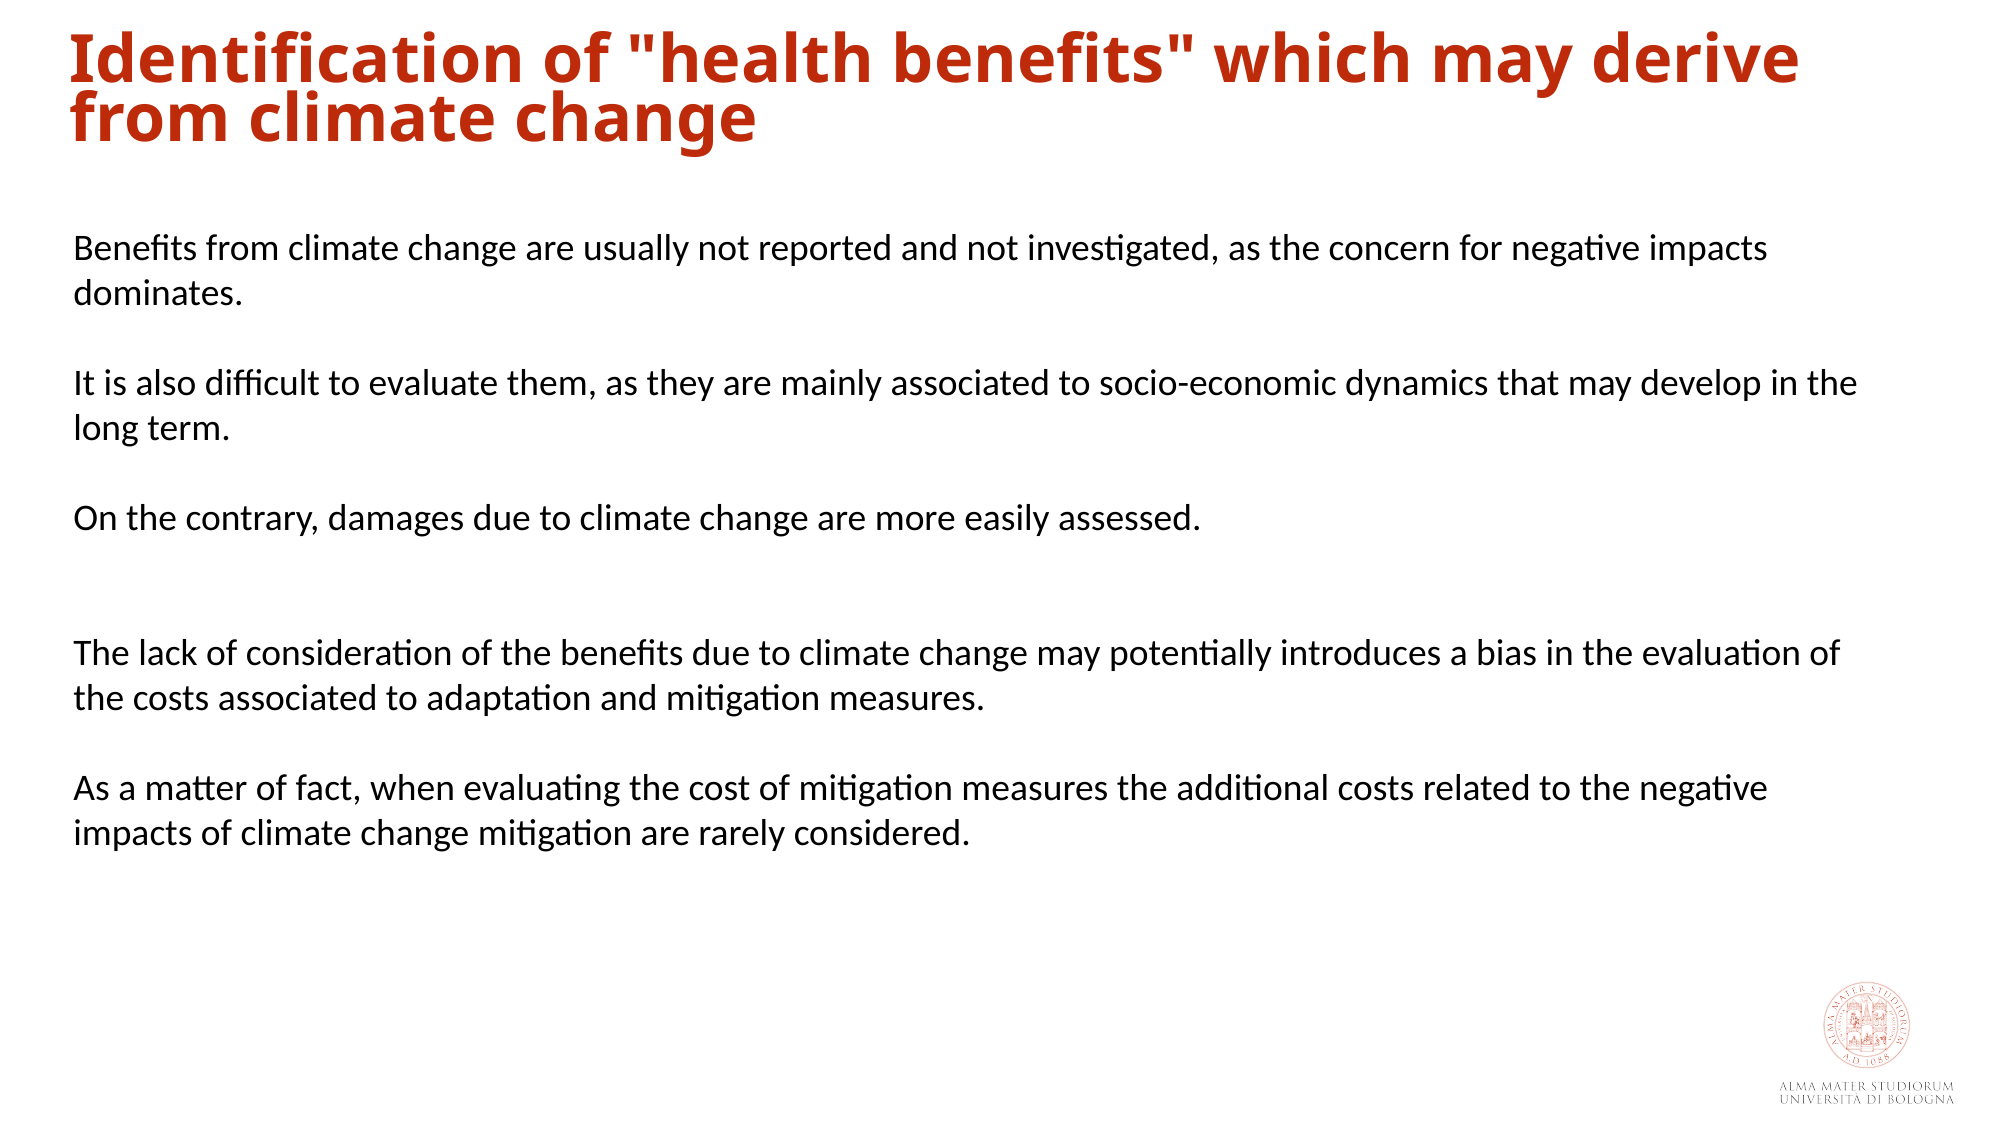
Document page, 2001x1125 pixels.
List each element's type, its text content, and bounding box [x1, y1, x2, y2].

list Identification of "health benefits" which may derive from climate change [55, 42, 1898, 149]
text_box Benefits from climate change are usually not reported and not investigated, as the concern for negative impacts dominates. It is also difficult to evaluate them, as they are mainly associated to socio-economic dynamics that may develop in the long term. On the contrary, damages due to climate change are more easily assessed. The lack of consideration of the benefits due to climate change may potentially introduces a bias in the evaluation of the costs associated to adaptation and mitigation measures. As a matter of fact, when evaluating the cost of mitigation measures the additional costs related to the negative impacts of climate change mitigation are rarely considered. [58, 215, 1903, 861]
picture [1752, 964, 1981, 1118]
